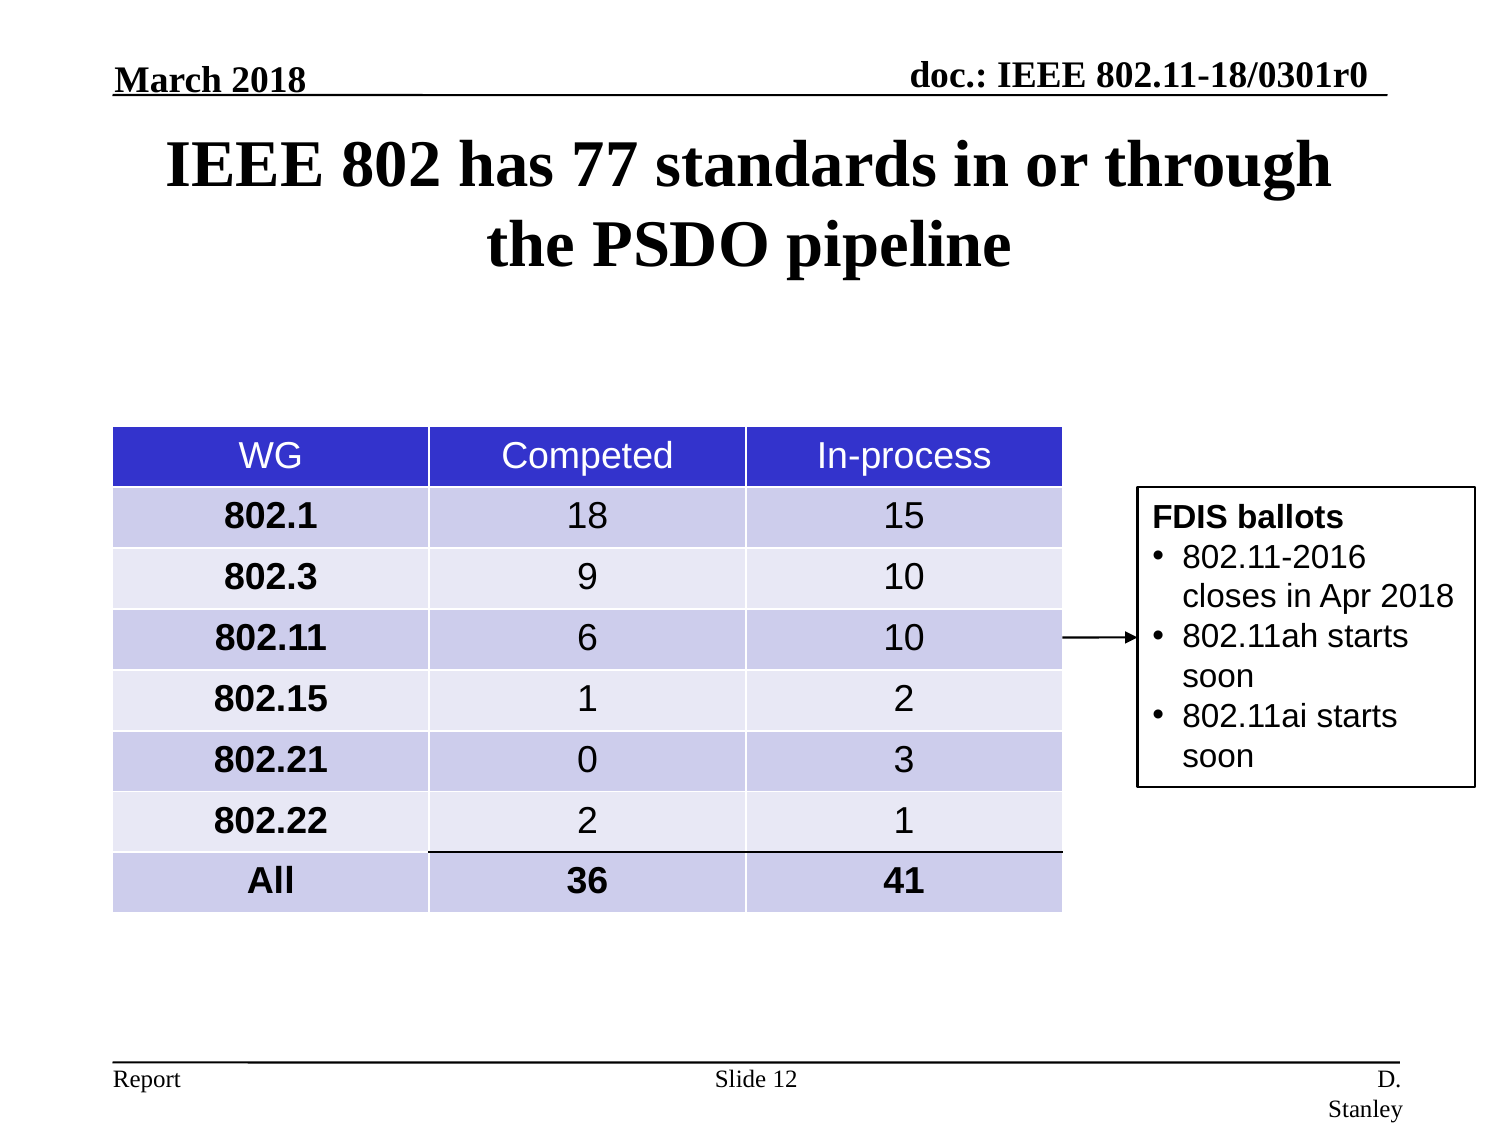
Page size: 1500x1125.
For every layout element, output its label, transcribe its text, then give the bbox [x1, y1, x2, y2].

table_header WG [113, 427, 428, 486]
table_cell 36 [430, 853, 745, 912]
table_cell 41 [747, 853, 1062, 912]
table_cell 2 [747, 671, 1062, 730]
table_cell 6 [430, 610, 745, 669]
footer D. Stanley, HP Enterprise [1325, 1062, 1402, 1093]
text_box FDIS ballots 802.11-2016 closes in Apr 2018 802.11ah starts soon 802.11ai starts soon [1137, 487, 1475, 788]
table_cell 0 [430, 732, 745, 791]
table_cell 802.11 [113, 610, 428, 669]
slide_number Slide 12 [712, 1062, 800, 1093]
table_cell All [113, 853, 428, 912]
table_cell 1 [430, 671, 745, 730]
table_cell 802.3 [113, 549, 428, 608]
table_cell 10 [747, 610, 1062, 669]
table_cell 10 [747, 549, 1062, 608]
table_cell 15 [747, 488, 1062, 547]
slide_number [114, 54, 335, 100]
table_cell 802.1 [113, 488, 428, 547]
table_cell 3 [747, 732, 1062, 791]
table_cell 2 [430, 792, 745, 851]
table_header Competed [430, 427, 745, 486]
title IEEE 802 has 77 standards in or through the PSDO pipeline [112, 112, 1388, 288]
table_cell 1 [747, 792, 1062, 851]
table_cell 9 [430, 549, 745, 608]
table_cell 802.15 [113, 671, 428, 730]
table_cell 802.21 [113, 732, 428, 791]
table_header In-process [747, 427, 1062, 486]
table_cell 802.22 [113, 792, 428, 851]
table_cell 18 [430, 488, 745, 547]
